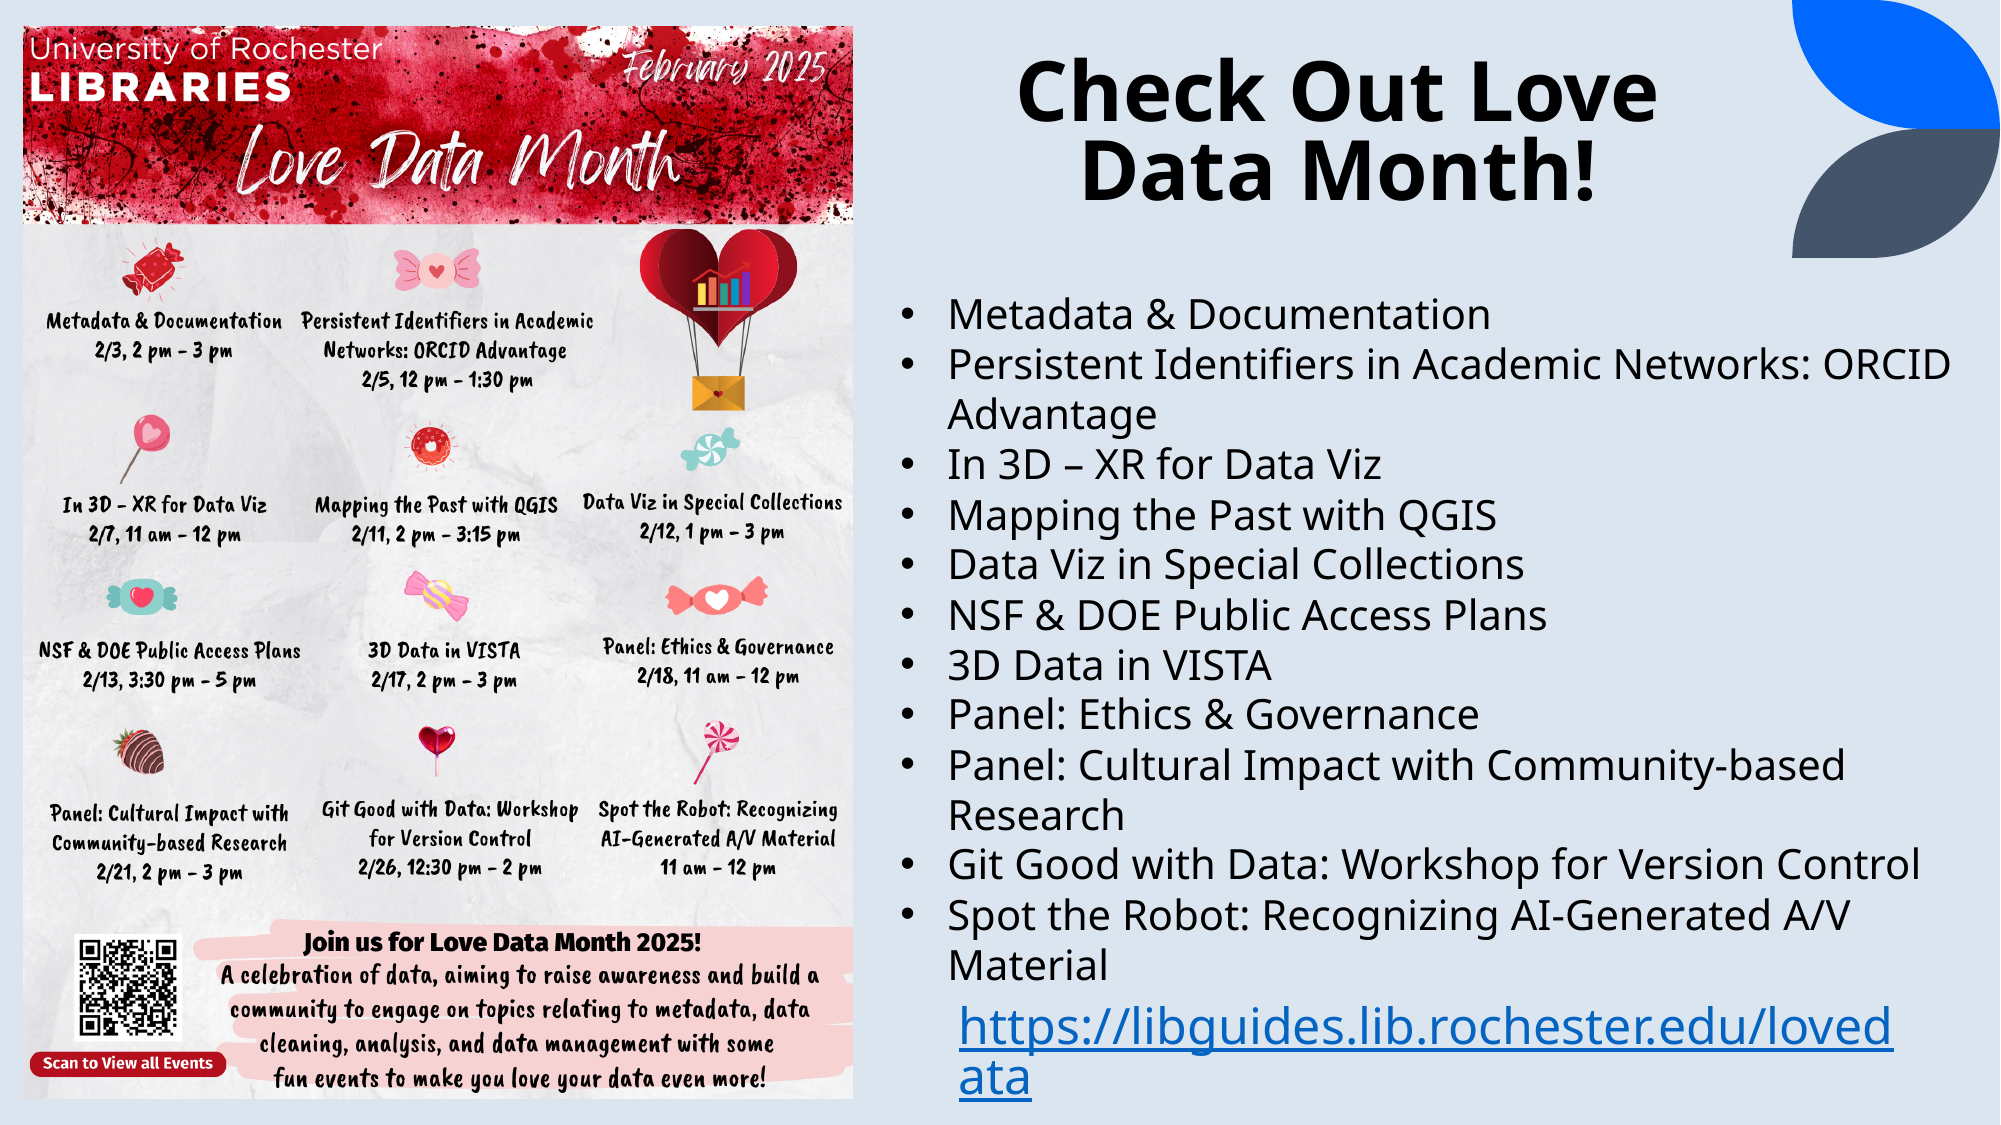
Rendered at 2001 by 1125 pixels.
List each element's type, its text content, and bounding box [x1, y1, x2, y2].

title Check Out Love Data Month! [983, 59, 1693, 248]
picture [23, 26, 853, 1099]
text_box https://libguides.lib.rochester.edu/lovedata [943, 986, 1914, 1070]
text_box Metadata & Documentation Persistent Identifiers in Academic Networks: ORCID Advantage In 3D – XR for Data Viz Mapping the Past with QGIS Data Viz in Special Collections NSF & DOE Public Access Plans 3D Data in VISTA Panel: Ethics & Governance Panel: Cultural Impact with Community-based Research Git Good with Data: Workshop for Version Control Spot the Robot: Recognizing AI-Generated A/V Material [885, 280, 2000, 996]
